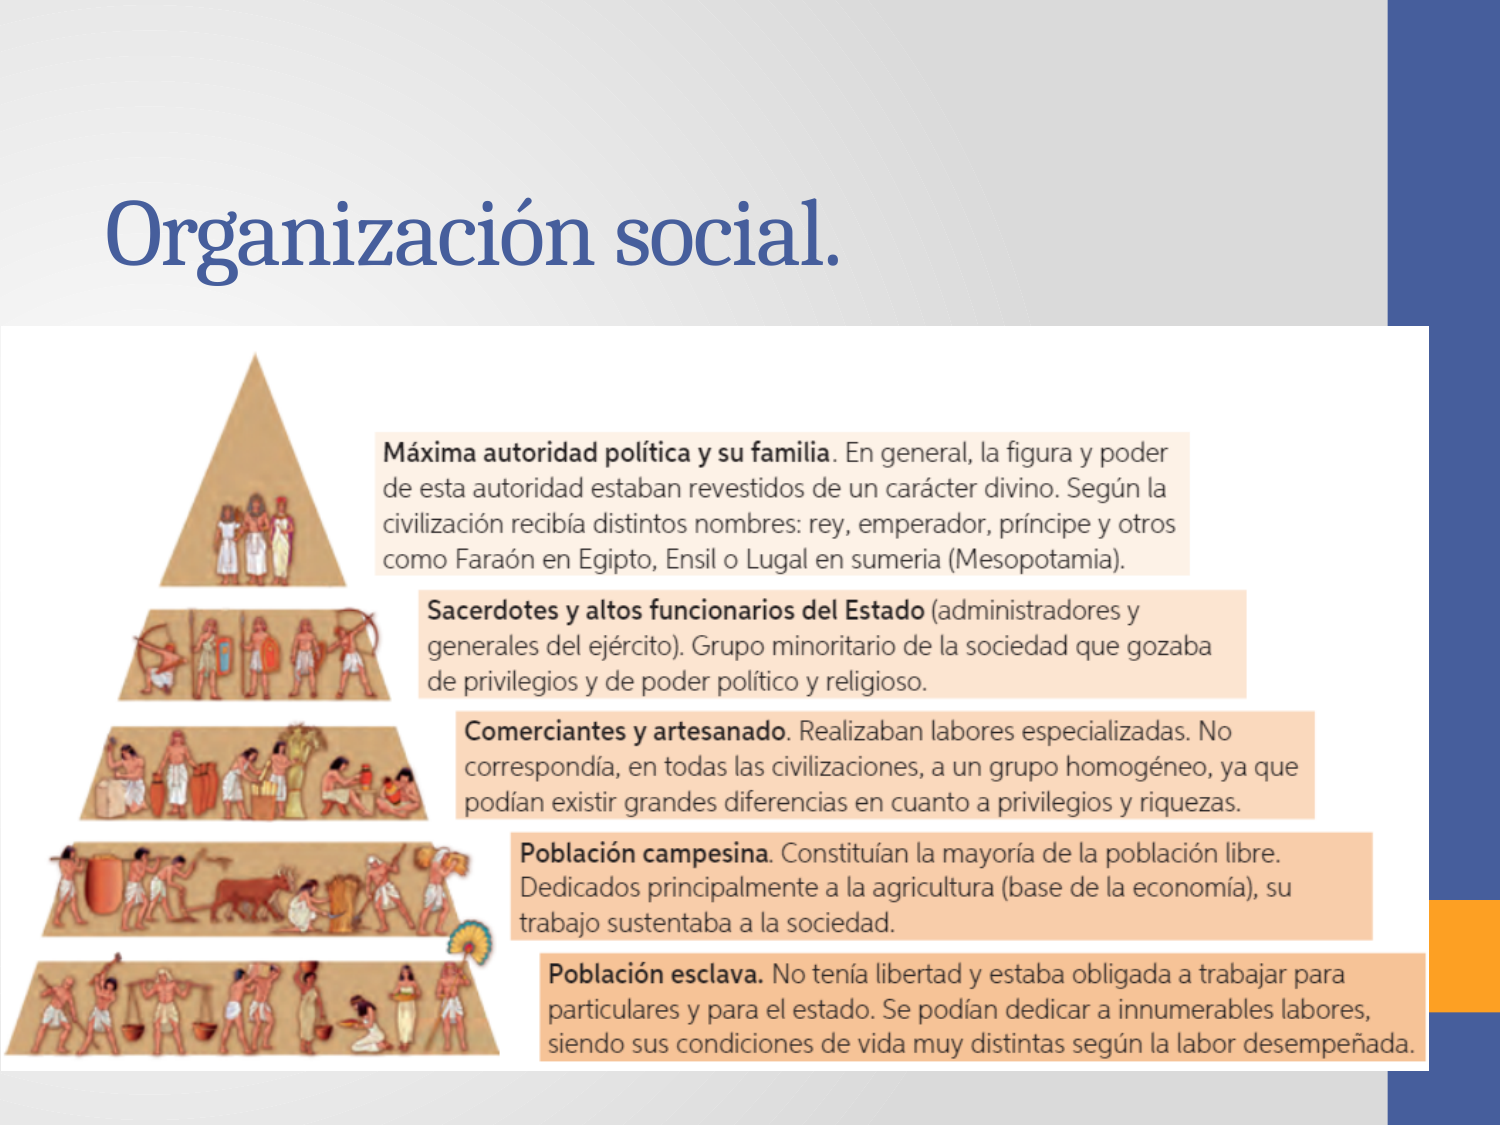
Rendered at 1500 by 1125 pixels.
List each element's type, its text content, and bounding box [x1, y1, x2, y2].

picture [0, 325, 1430, 1071]
title Organización social. [90, 133, 1340, 318]
